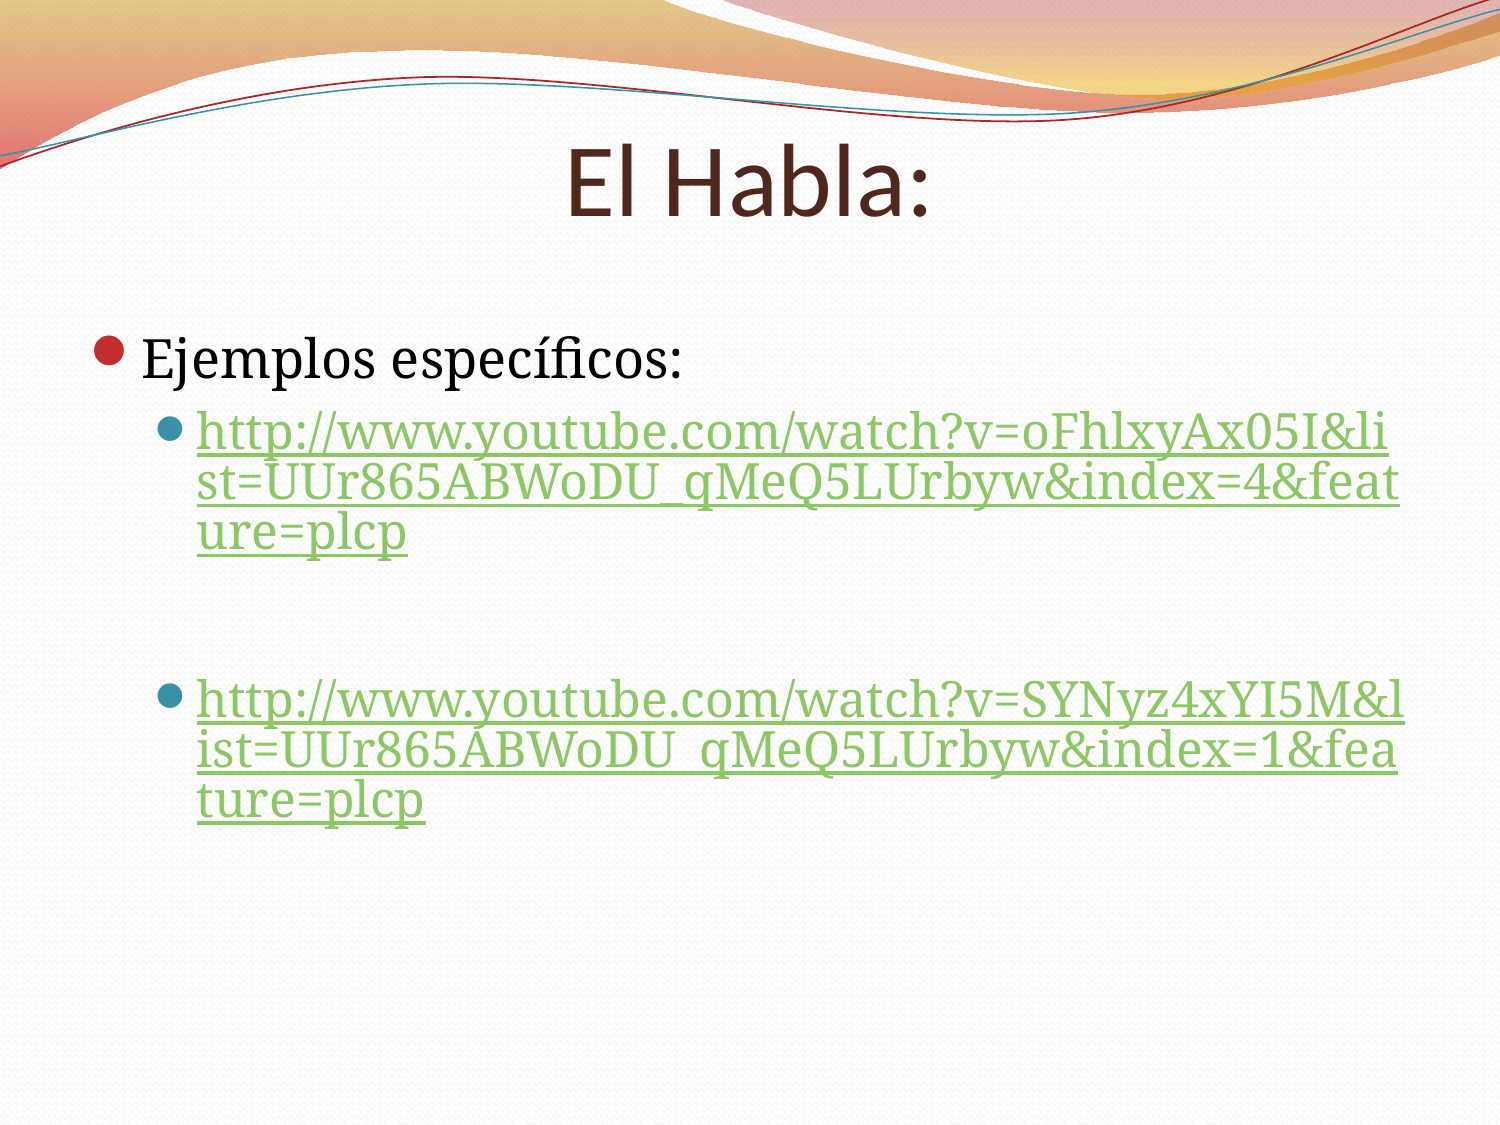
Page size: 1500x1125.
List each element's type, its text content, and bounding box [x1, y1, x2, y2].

list Ejemplos específicos: http://www.youtube.com/watch?v=oFhlxyAx05I&list=UUr865ABWoDU_qMeQ5LUrbyw&index=4&feature=plcp http://www.youtube.com/watch?v=SYNyz4xYI5M&list=UUr865ABWoDU_qMeQ5LUrbyw&index=1&feature=plcp [75, 317, 1425, 1038]
title El Habla: [75, 50, 1425, 238]
